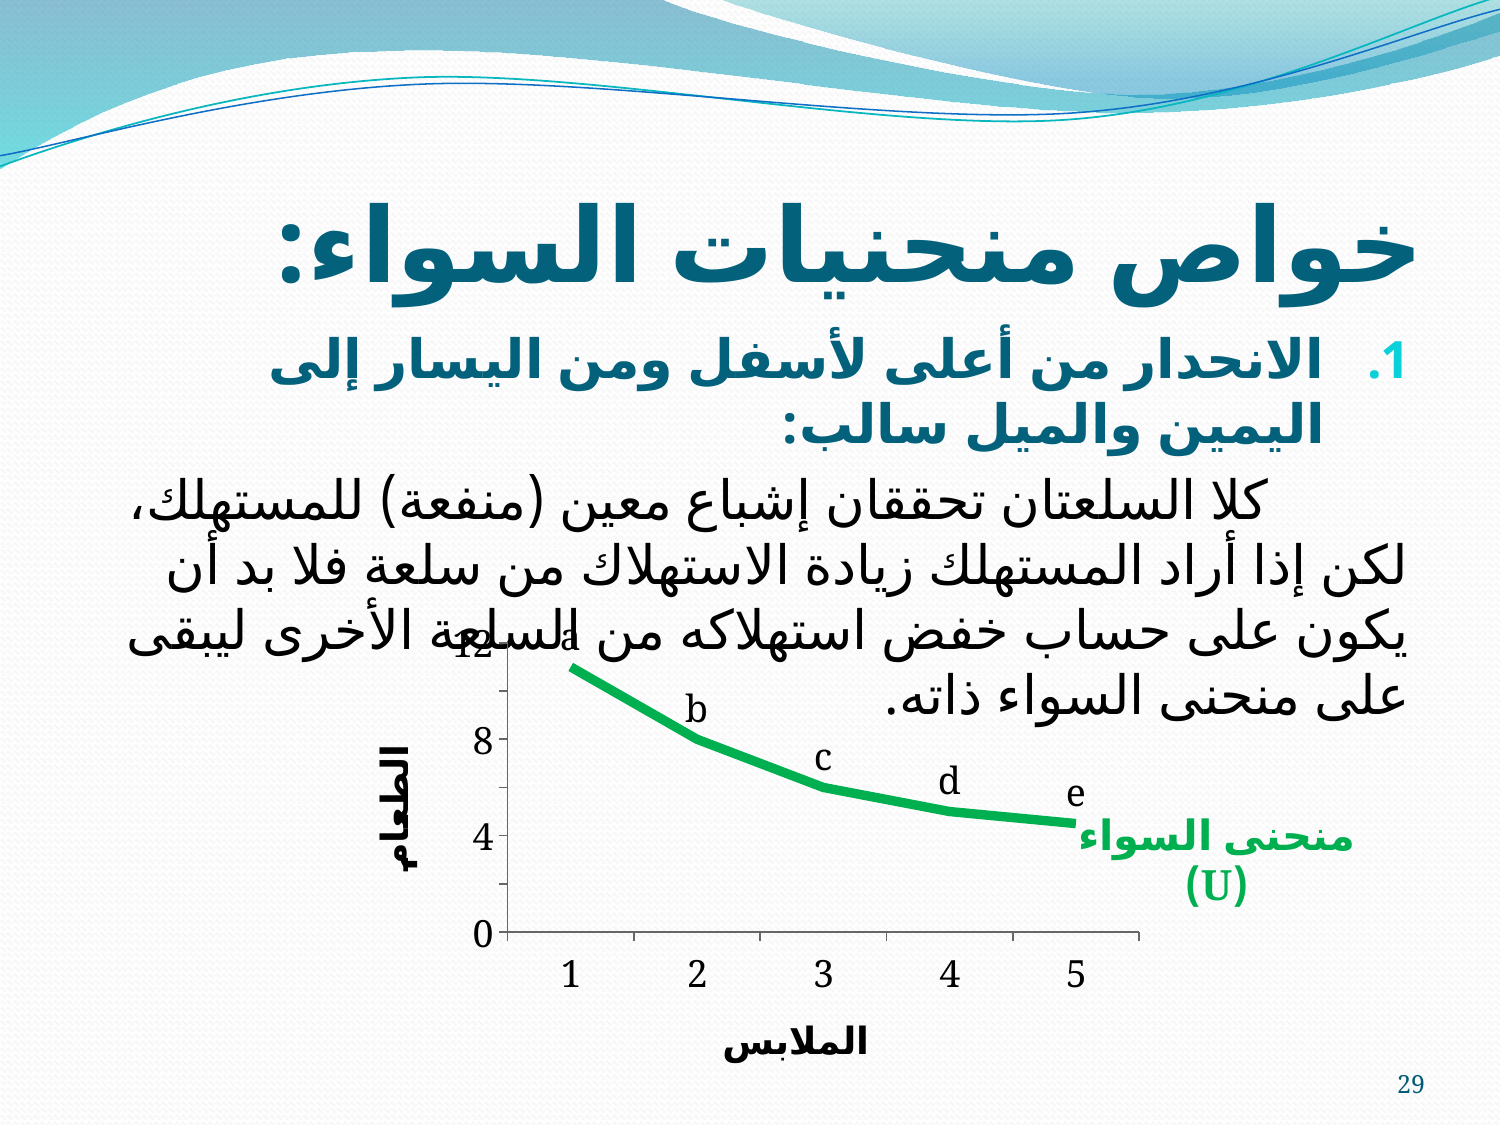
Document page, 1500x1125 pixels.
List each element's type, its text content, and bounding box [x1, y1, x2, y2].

chart [336, 606, 1156, 1107]
text_box منحنى السواء (U) [1161, 801, 1377, 917]
slide_number 33 [1156, 610, 1161, 801]
slide_number 29 [1299, 1042, 1425, 1103]
title خواص منحنيات السواء: [75, 115, 1425, 303]
list الانحدار من أعلى لأسفل ومن اليسار إلى اليمين والميل سالب: كلا السلعتان تحققان إشباع معين (منفعة) للمستهلك، لكن إذا أراد المستهلك زيادة الاستهلاك من سلعة فلا بد أن يكون على حساب خفض استهلاكه من السلعة الأخرى ليبقى على منحنى السواء ذاته. [75, 317, 1425, 1038]
slide_number 33 [330, 609, 336, 1038]
